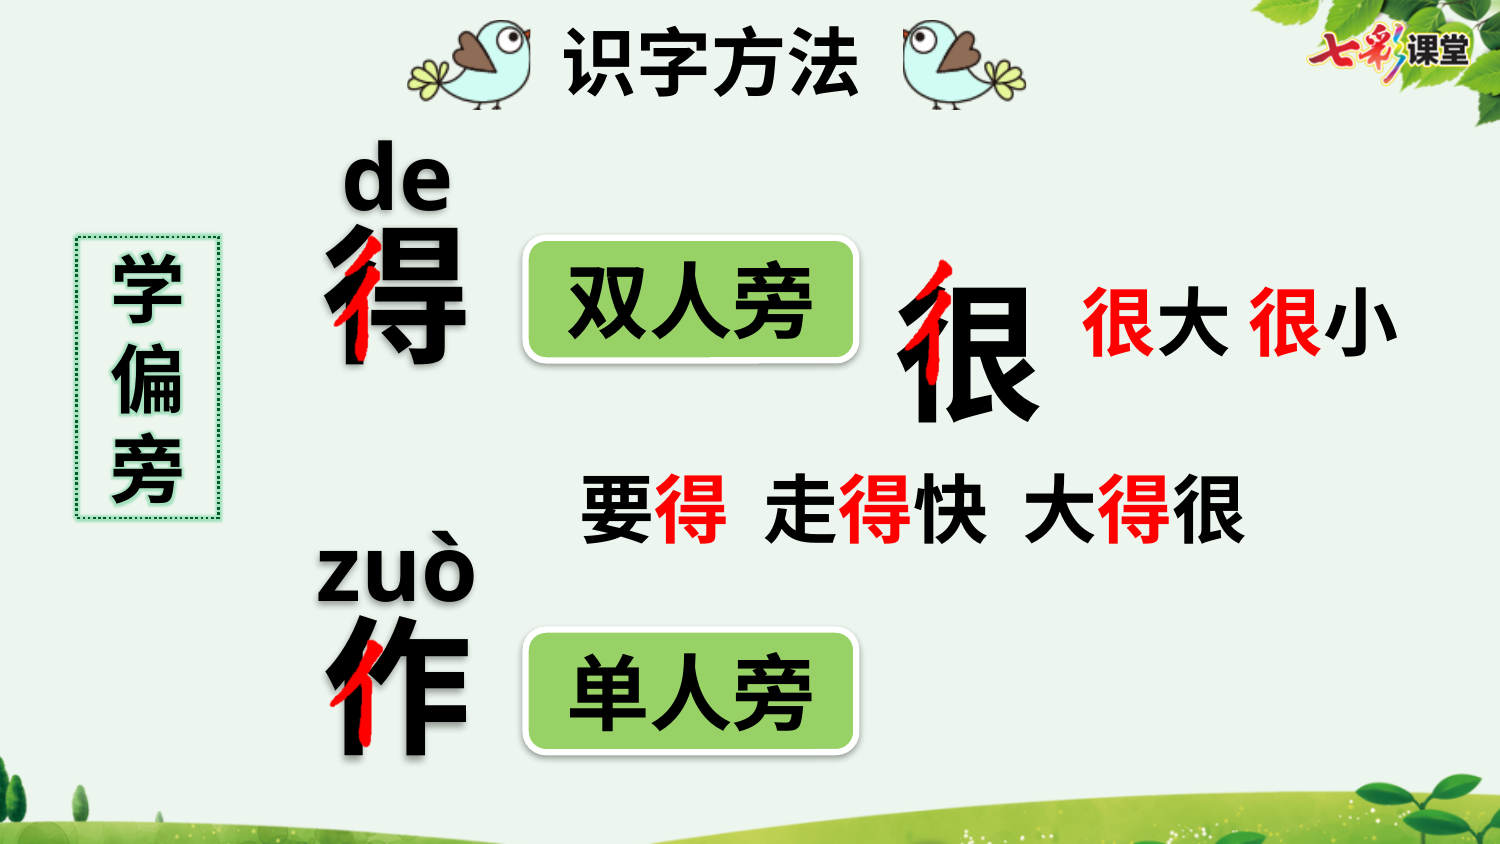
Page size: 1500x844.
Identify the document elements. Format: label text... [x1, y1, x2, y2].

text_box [407, 8, 1027, 115]
text_box 很大 很小 [1062, 223, 1436, 373]
text_box 学偏旁 [76, 236, 219, 519]
text_box zuò 作 [253, 504, 543, 796]
picture [0, 0, 1500, 844]
text_box de 得 [253, 113, 543, 404]
text_box 要得 走得快 大得很 [478, 409, 1349, 560]
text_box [879, 161, 1058, 408]
text_box 双人旁 [522, 234, 860, 364]
text_box 单人旁 [522, 626, 860, 756]
